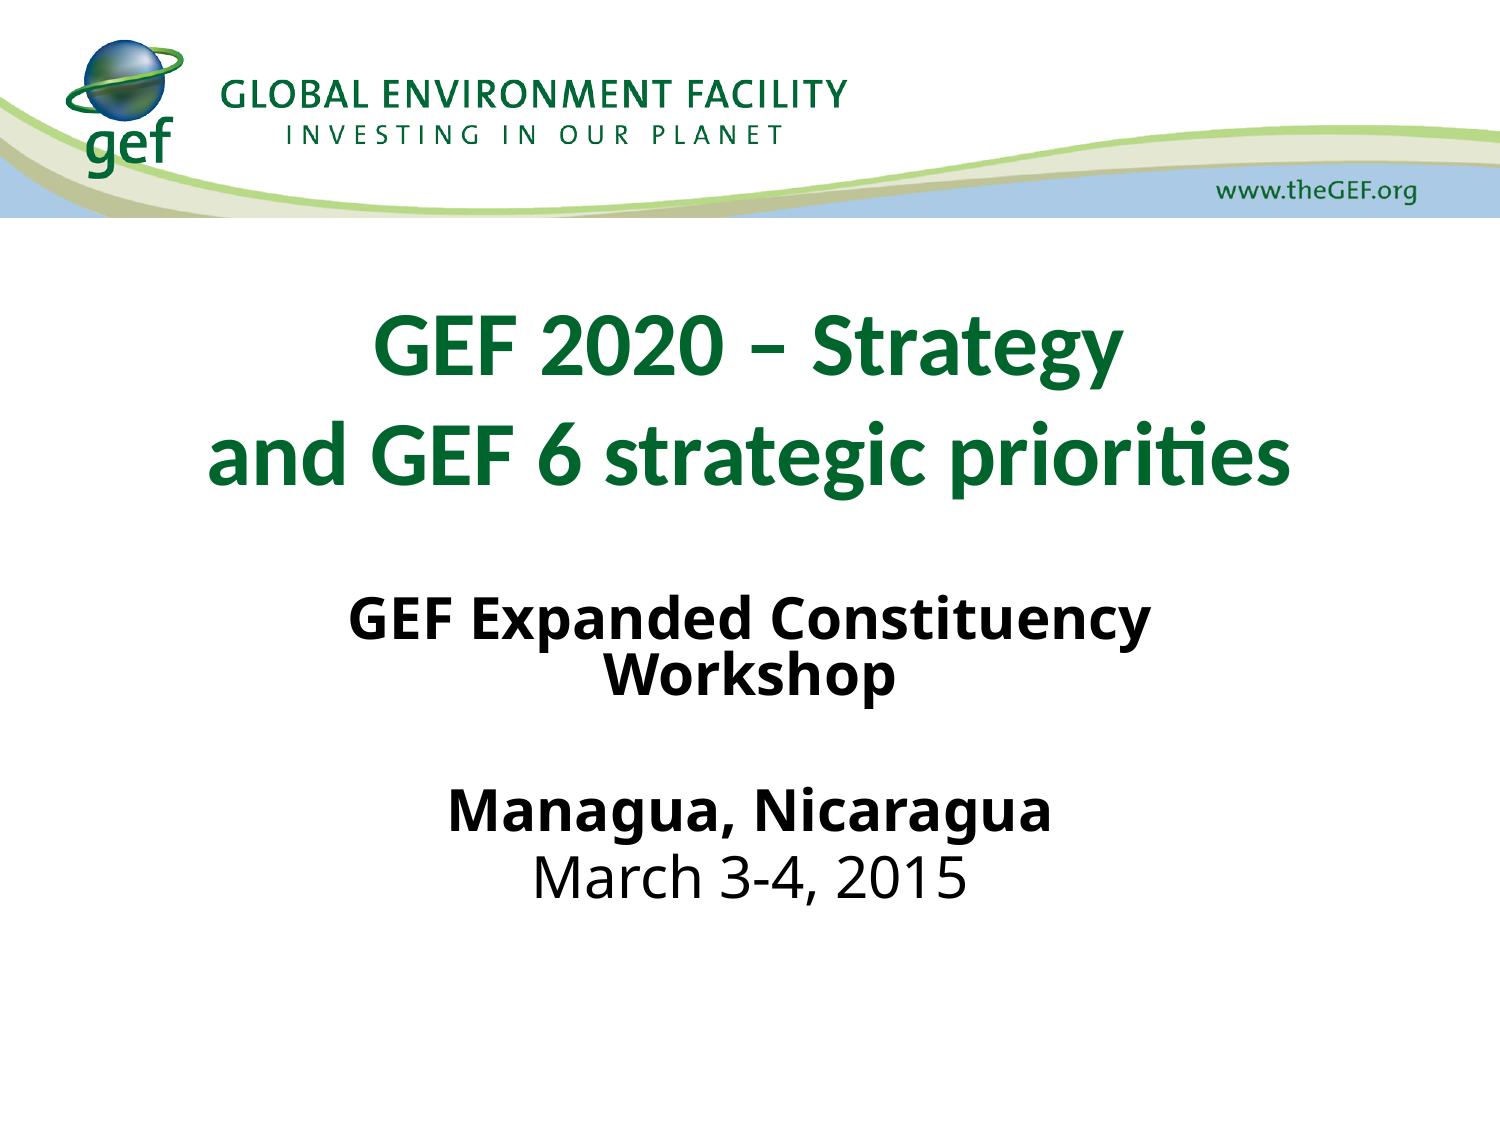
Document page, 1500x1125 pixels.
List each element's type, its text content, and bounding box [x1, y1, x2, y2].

subtitle GEF Expanded Constituency Workshop Managua, Nicaragua March 3-4, 2015 [224, 587, 1276, 1051]
picture [0, 12, 1500, 218]
title GEF 2020 – Strategy and GEF 6 strategic priorities [74, 299, 1426, 488]
